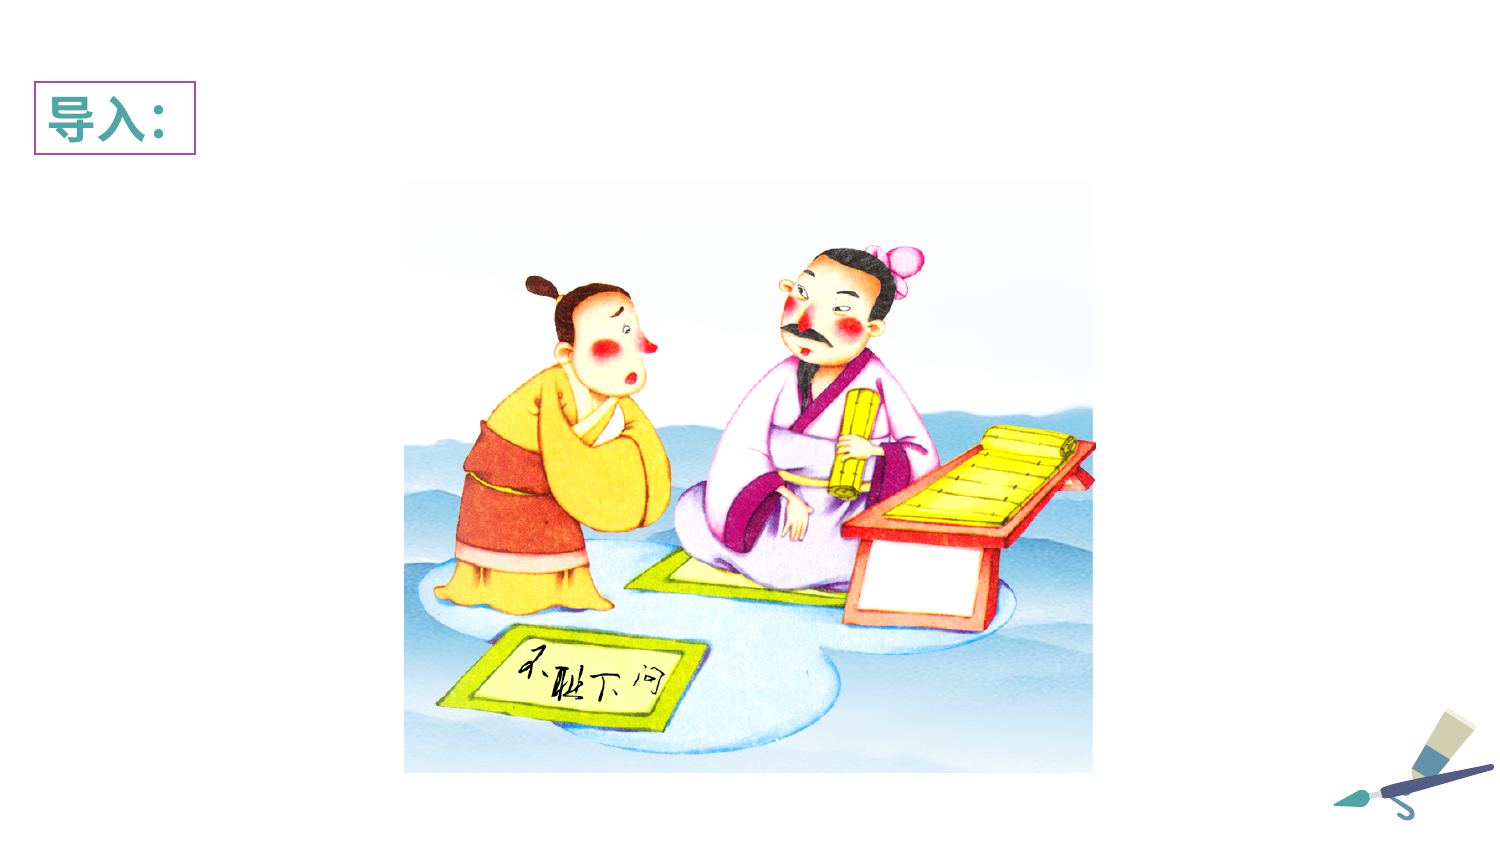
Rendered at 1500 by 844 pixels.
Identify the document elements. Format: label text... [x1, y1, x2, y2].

picture [404, 81, 1096, 774]
text_box 导入： [34, 81, 196, 155]
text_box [1358, 708, 1481, 844]
